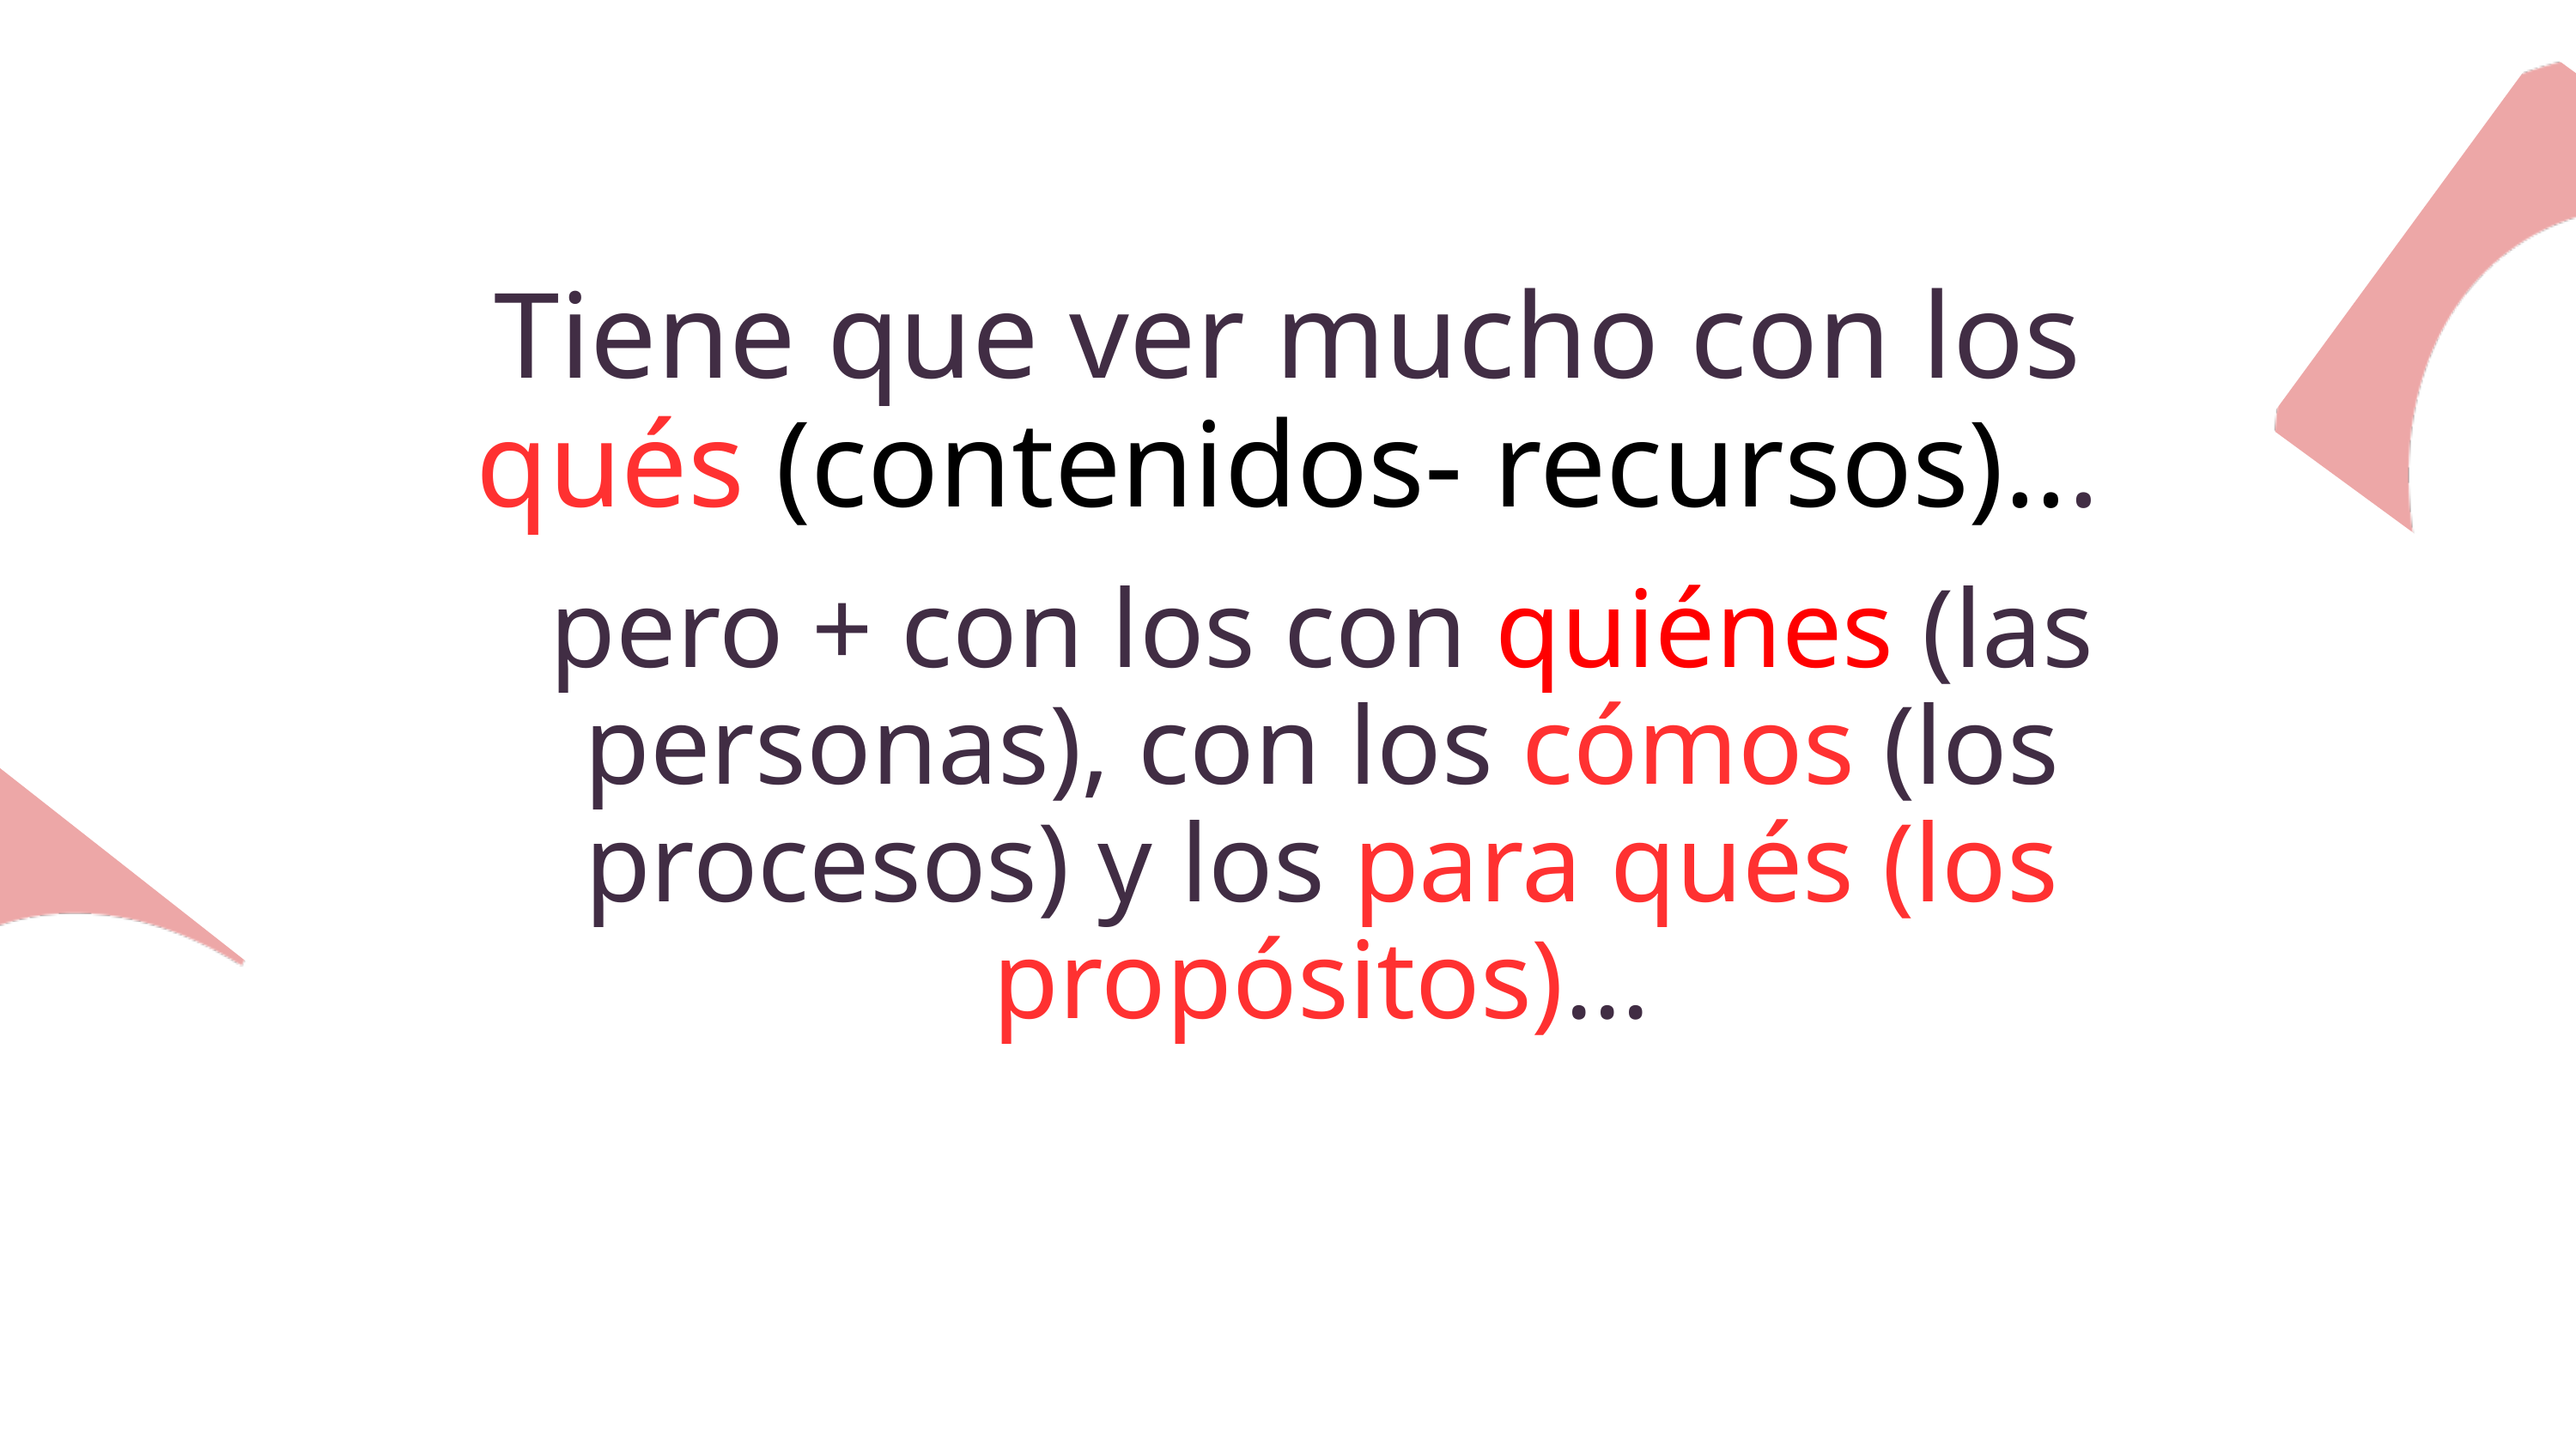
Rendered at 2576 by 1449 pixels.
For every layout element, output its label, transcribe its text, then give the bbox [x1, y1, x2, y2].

text_box Tiene que ver mucho con los qués (contenidos- recursos)... [379, 275, 2197, 533]
text_box [0, 767, 308, 1377]
text_box pero + con los con quiénes (las personas), con los cómos (los procesos) y los para qués (los propósitos)... [412, 573, 2232, 1043]
text_box [2265, 47, 2576, 652]
